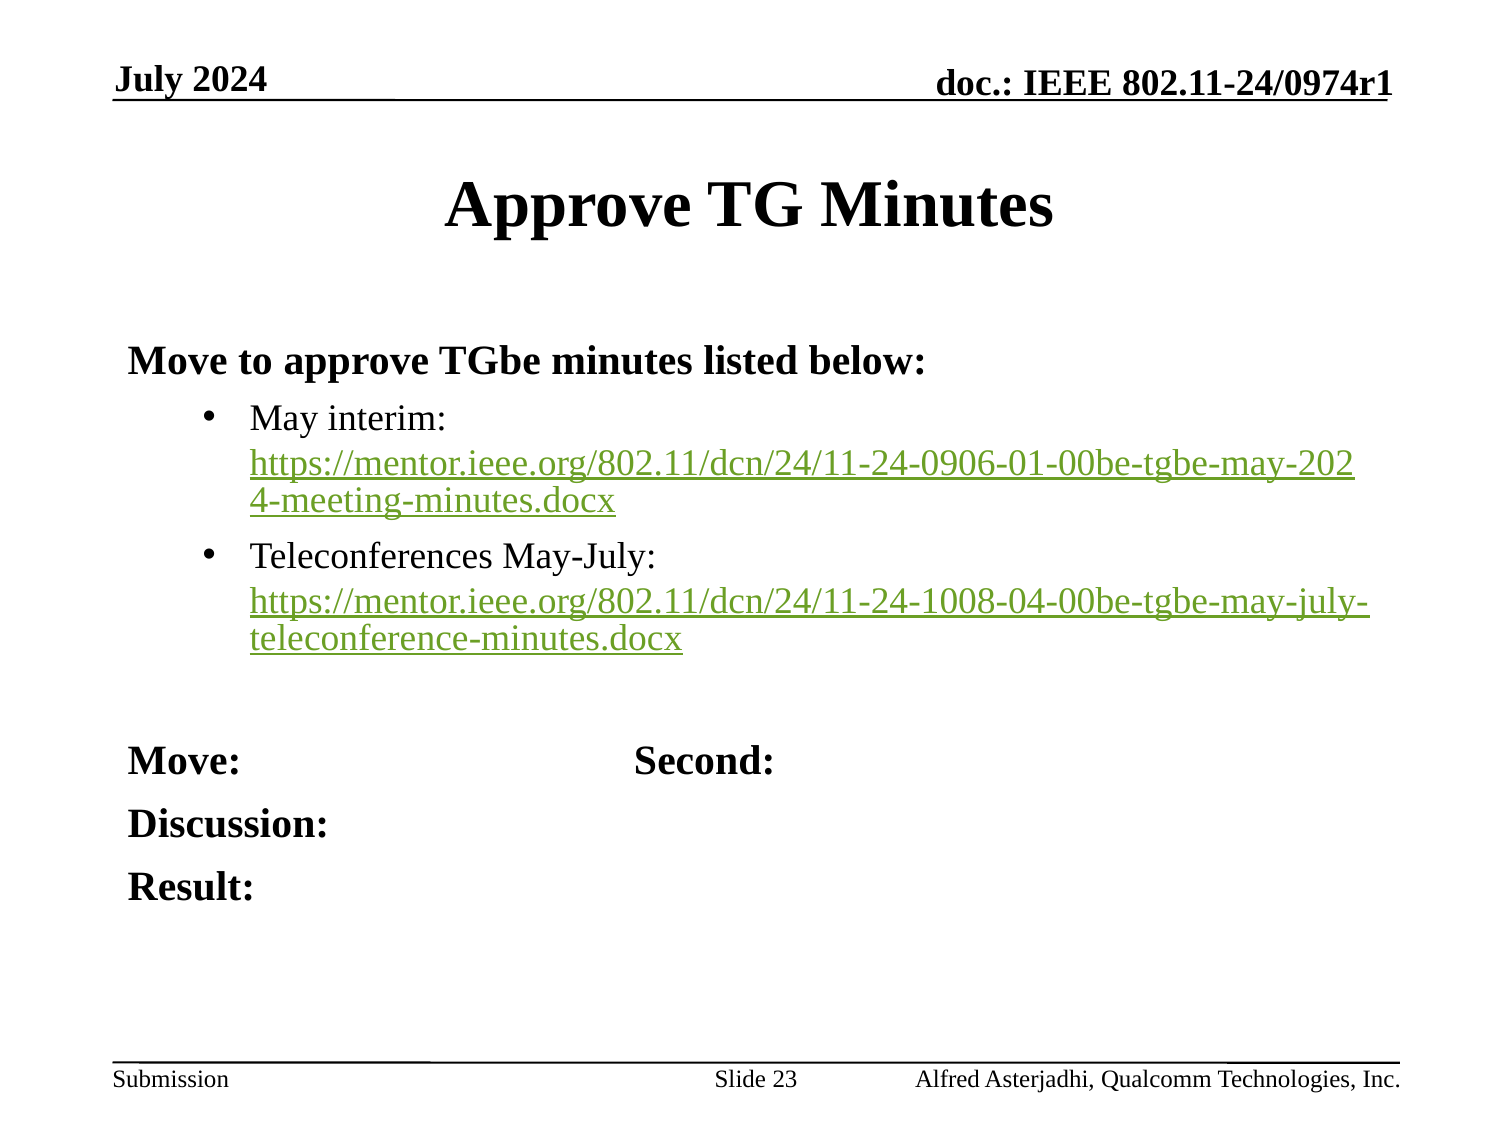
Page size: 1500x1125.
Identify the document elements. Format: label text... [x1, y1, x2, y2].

slide_number Slide 23 [712, 1061, 800, 1123]
title Approve TG Minutes [112, 112, 1388, 288]
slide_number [114, 54, 423, 100]
footer Alfred Asterjadhi, Qualcomm Technologies, Inc. [878, 1061, 1402, 1093]
list Move to approve TGbe minutes listed below: May interim: https://mentor.ieee.org/802.11/dcn/24/11-24-0906-01-00be-tgbe-may-2024-meeting-minutes.docx Teleconferences May-July: https://mentor.ieee.org/802.11/dcn/24/11-24-1008-04-00be-tgbe-may-july-teleconference-minutes.docx Move: Second: Discussion: Result: [112, 324, 1388, 1000]
